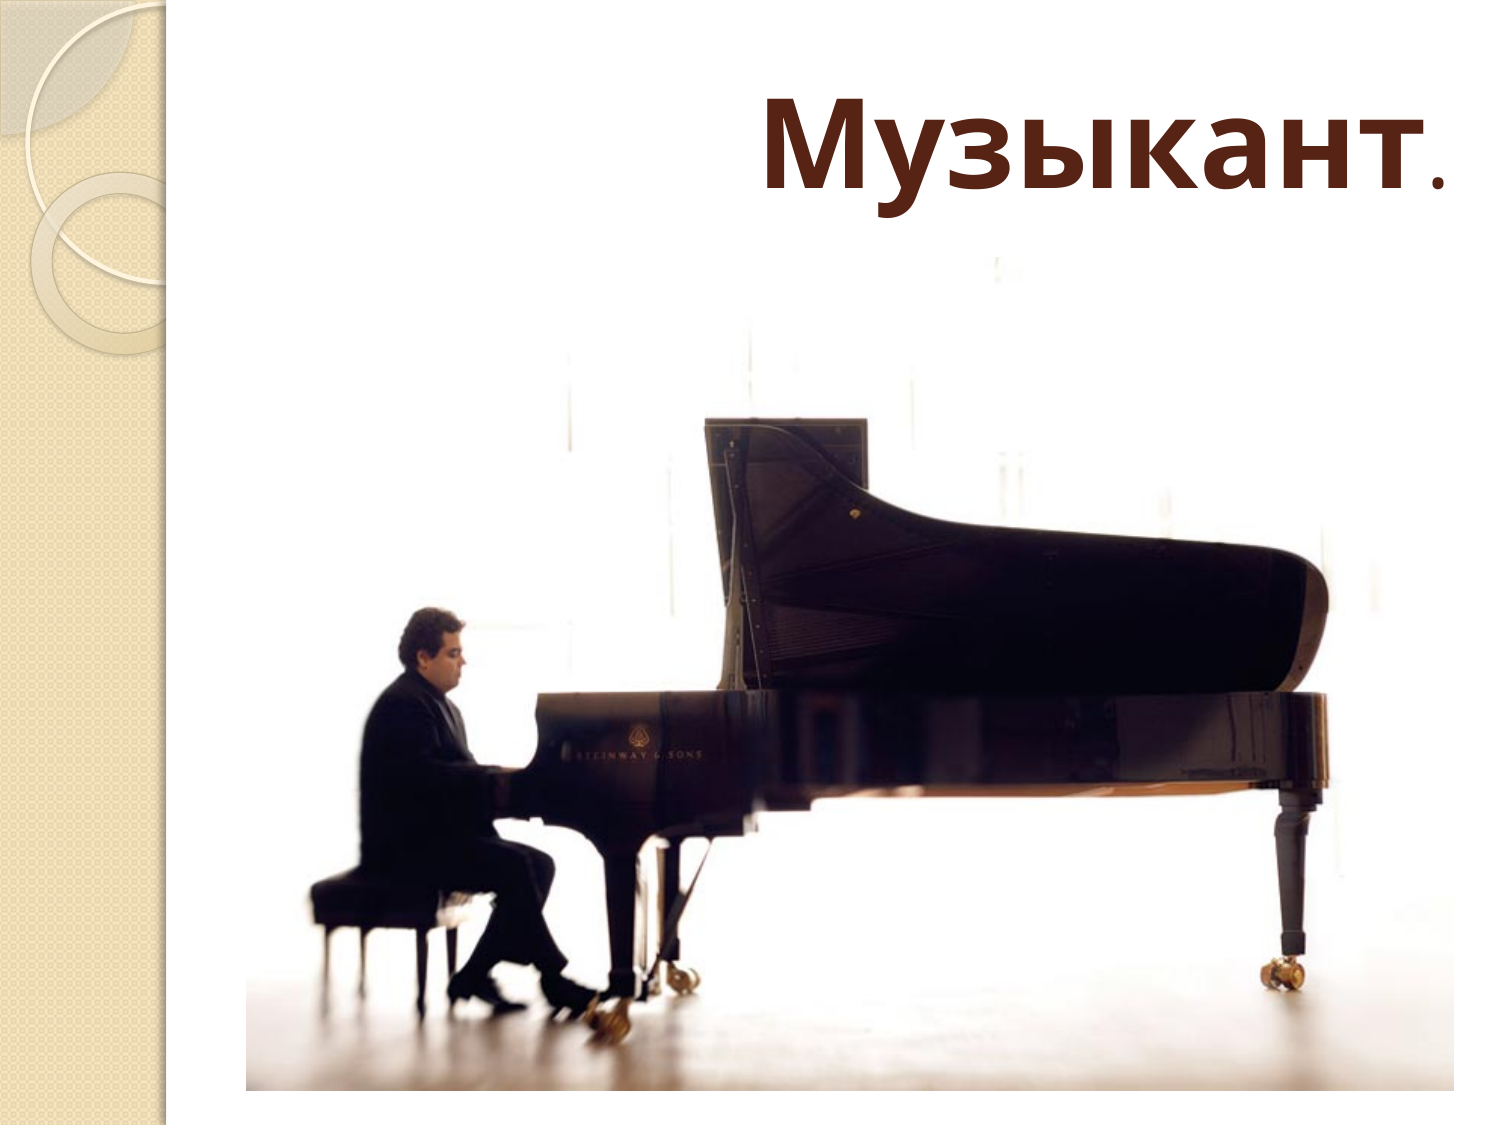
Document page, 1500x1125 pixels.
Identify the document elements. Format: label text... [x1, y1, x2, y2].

title Музыкант. [235, 45, 1466, 233]
picture [245, 257, 1454, 1091]
